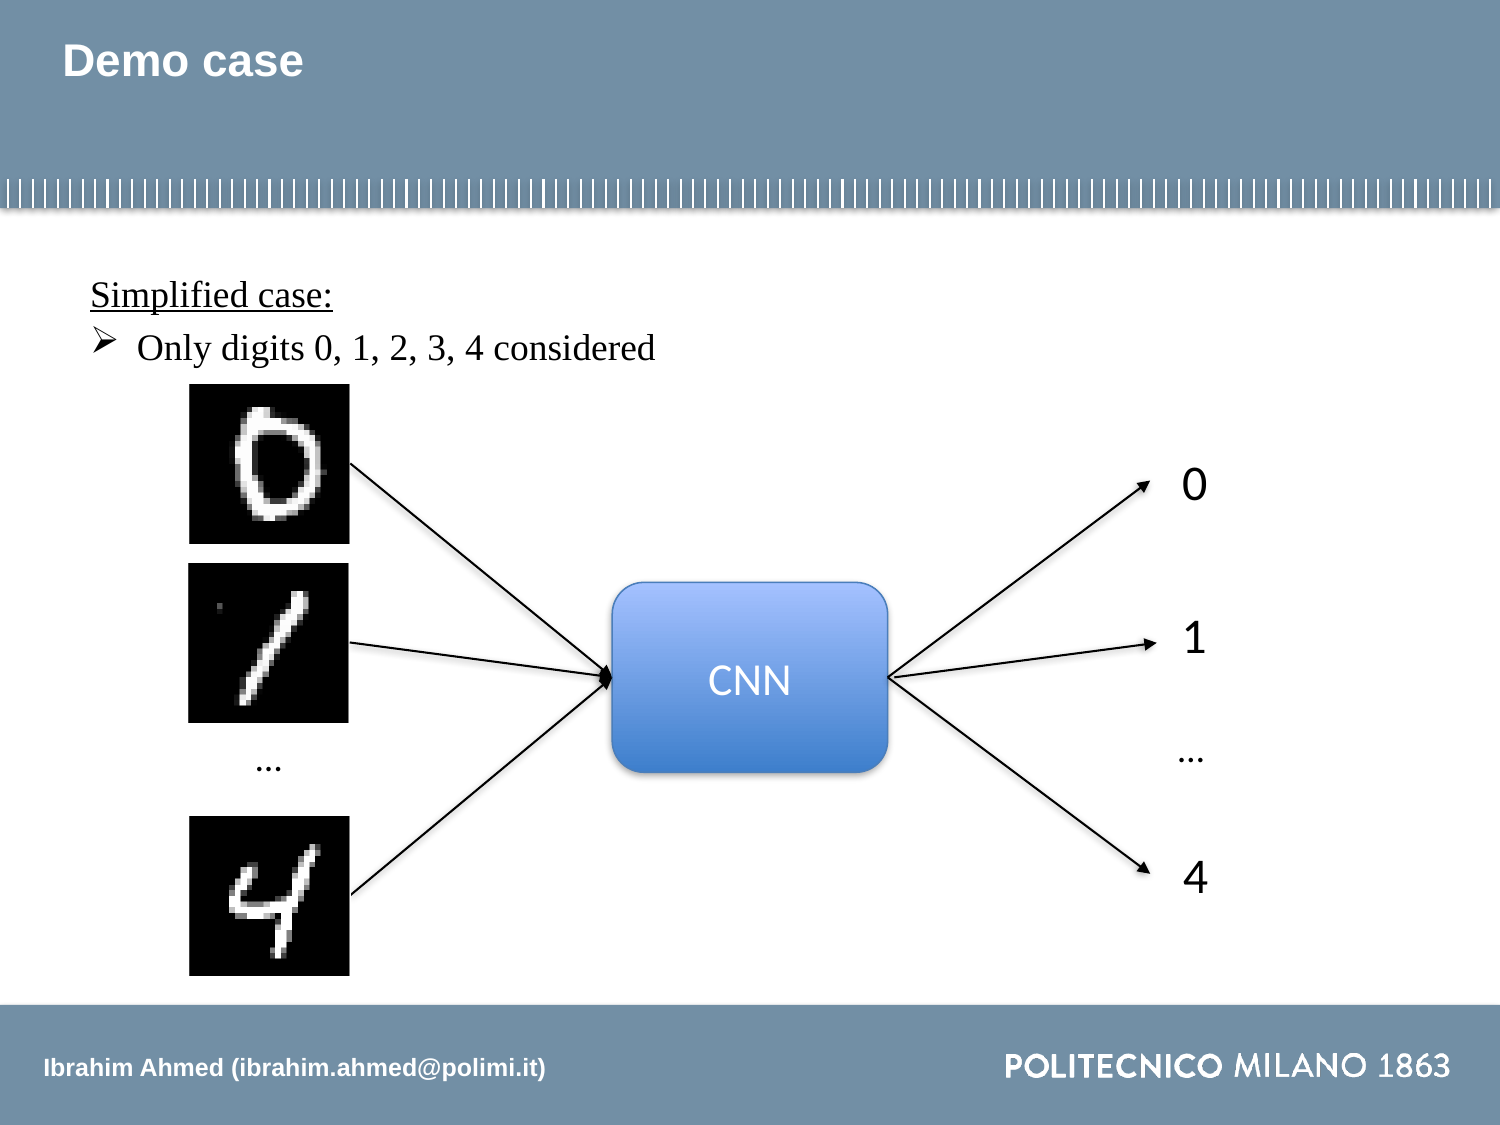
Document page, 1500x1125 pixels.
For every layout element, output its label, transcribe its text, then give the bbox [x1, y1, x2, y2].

picture [186, 561, 350, 724]
text_box … [241, 732, 297, 787]
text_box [894, 642, 1157, 678]
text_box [350, 463, 613, 642]
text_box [887, 480, 1151, 674]
text_box 1 [1166, 595, 1222, 671]
picture [187, 813, 351, 977]
text_box … [1163, 717, 1220, 778]
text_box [350, 676, 613, 896]
picture [187, 382, 351, 545]
text_box CNN [618, 581, 882, 774]
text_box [349, 642, 613, 676]
list Simplified case: Only digits 0, 1, 2, 3, 4 considered [75, 262, 1441, 1005]
text_box 0 [1167, 443, 1223, 519]
text_box 4 [1168, 835, 1224, 911]
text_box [887, 677, 1151, 874]
picture [999, 1041, 1456, 1089]
title Demo case [47, 22, 1455, 161]
